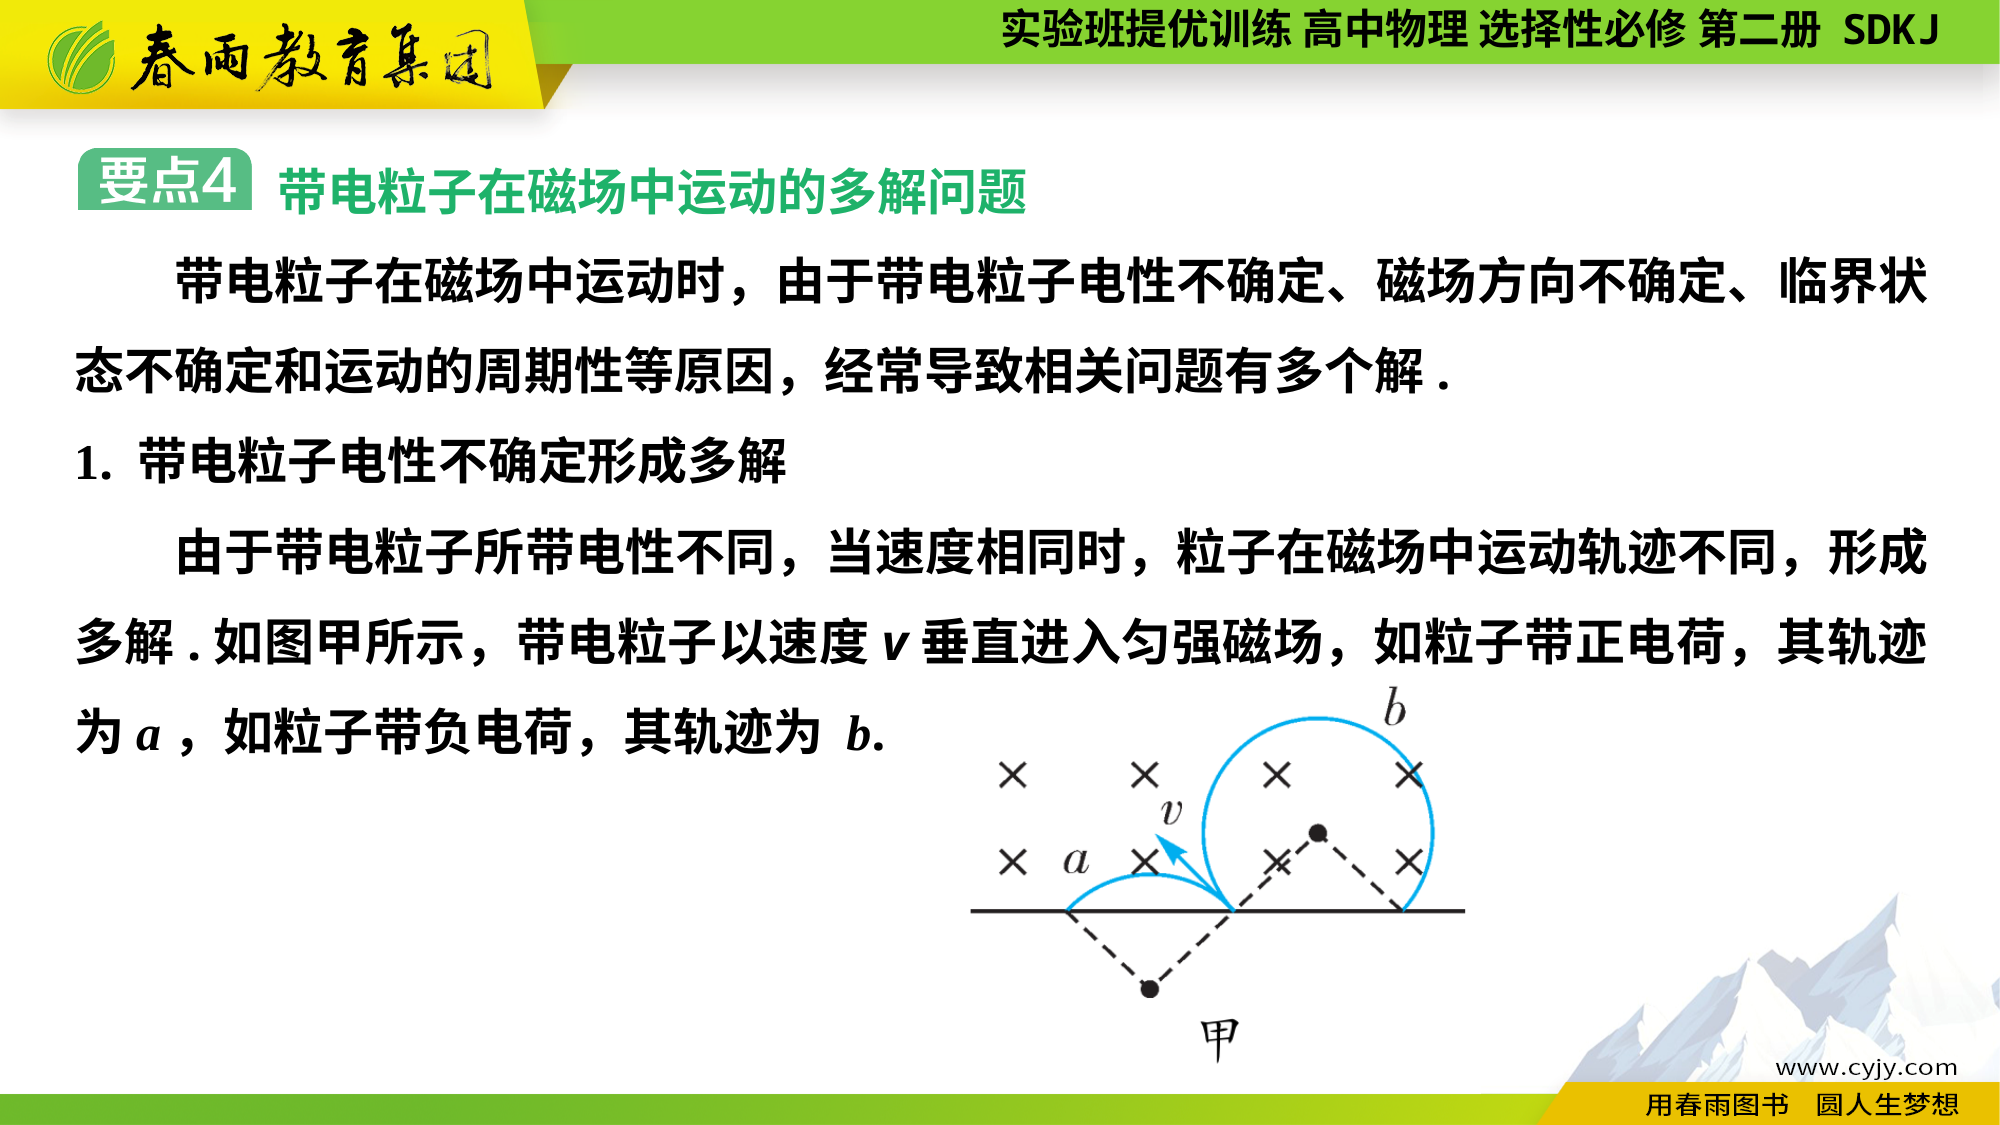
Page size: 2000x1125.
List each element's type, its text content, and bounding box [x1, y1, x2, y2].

list 带电粒子在磁场中运动的多解问题 带电粒子在磁场中运动时，由于带电粒子电性不确定、磁场方向不确定、临界状态不确定和运动的周期性等原因，经常导致相关问题有多个解. 1. 带电粒子电性不确定形成多解 由于带电粒子所带电性不同，当速度相同时，粒子在磁场中运动轨迹不同，形成多解.如图甲所示，带电粒子以速度v垂直进入匀强磁场，如粒子带正电荷，其轨迹为a，如粒子带负电荷，其轨迹为 b. [59, 122, 1944, 763]
picture [0, 0, 2000, 1125]
